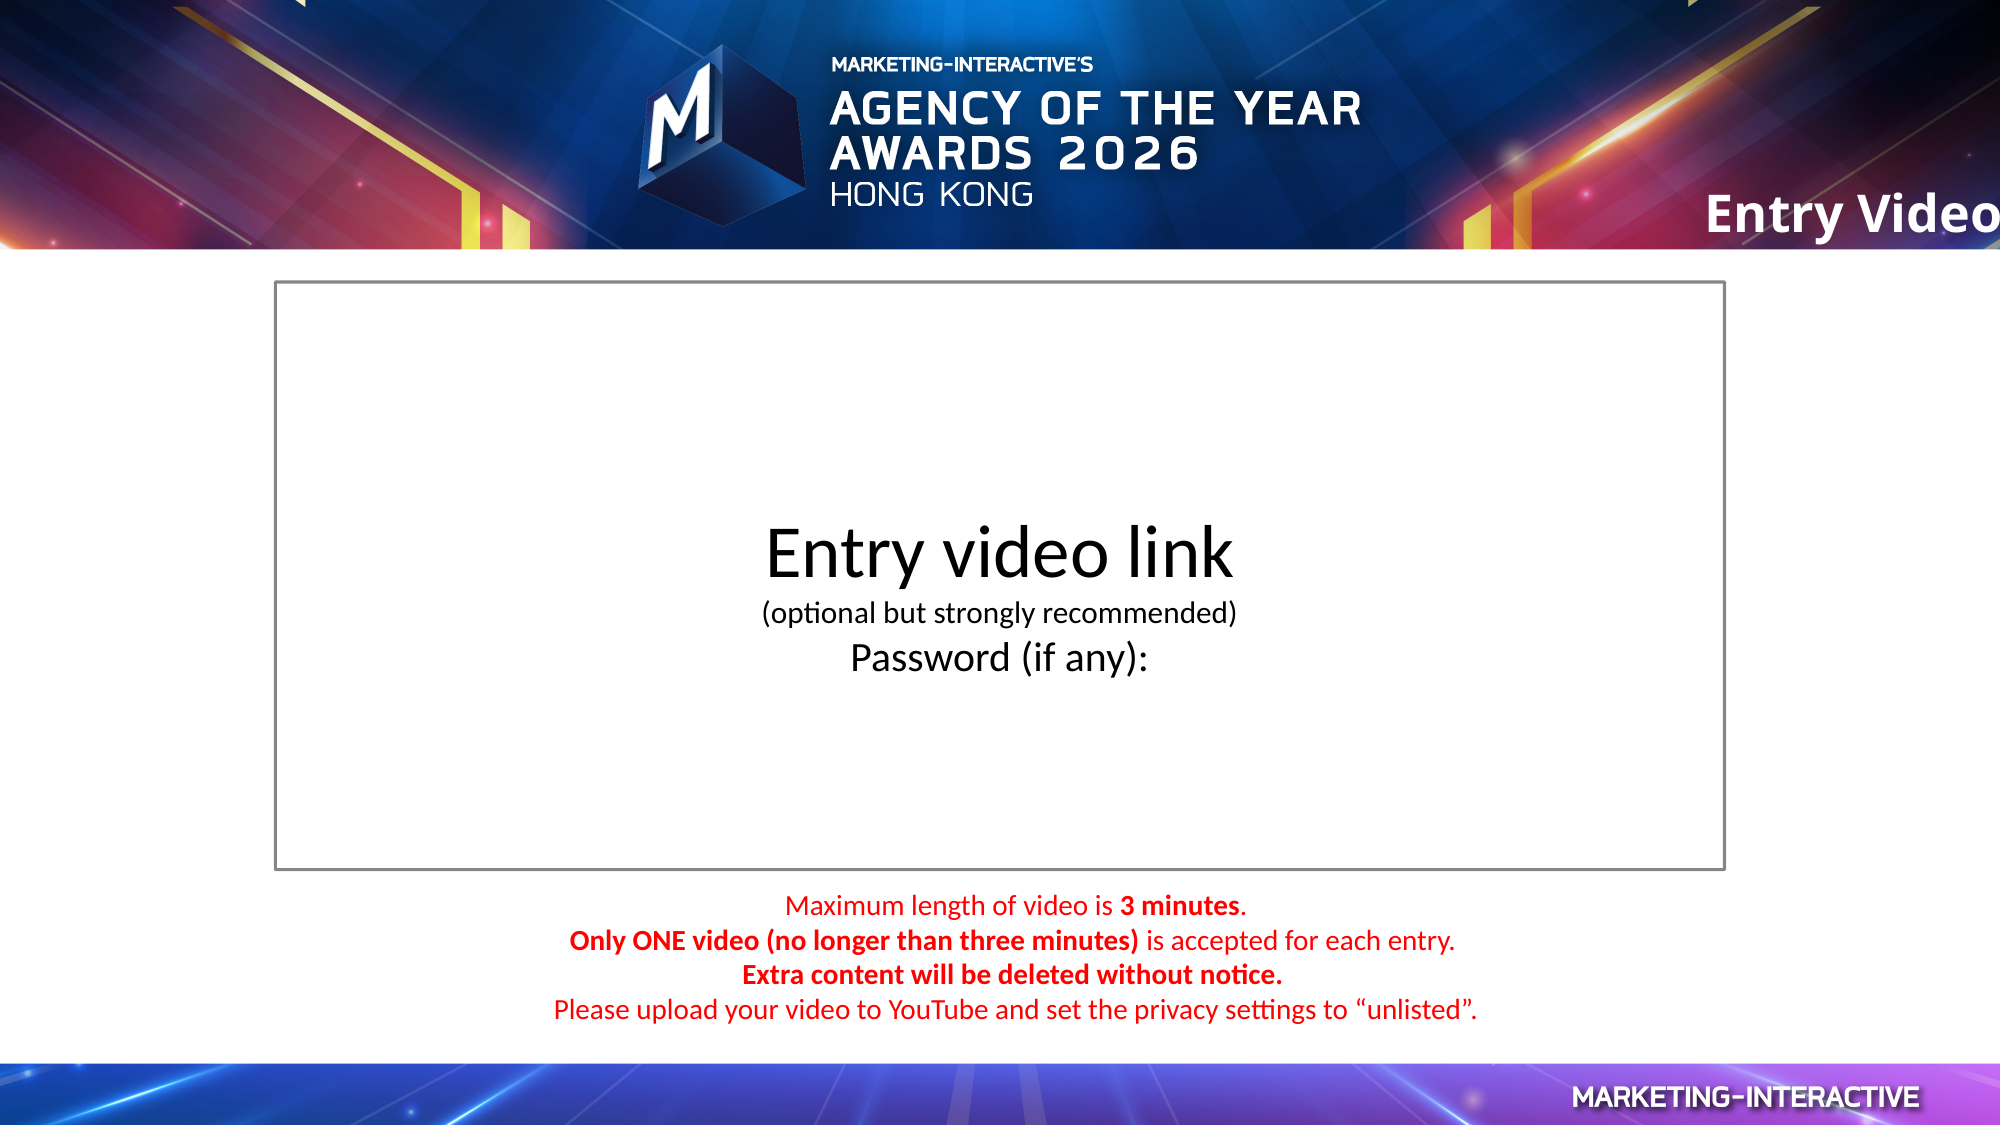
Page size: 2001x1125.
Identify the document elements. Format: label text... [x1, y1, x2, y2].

text_box Maximum length of video is 3 minutes. Only ONE video (no longer than three minutes) is accepted for each entry. Extra content will be deleted without notice. Please upload your video to YouTube and set the privacy settings to “unlisted”. [291, 878, 1741, 1033]
text_box Entry Video [1690, 168, 2000, 256]
text_box Entry video link (optional but strongly recommended) Password (if any): [275, 281, 1725, 870]
picture [0, 0, 2000, 1125]
